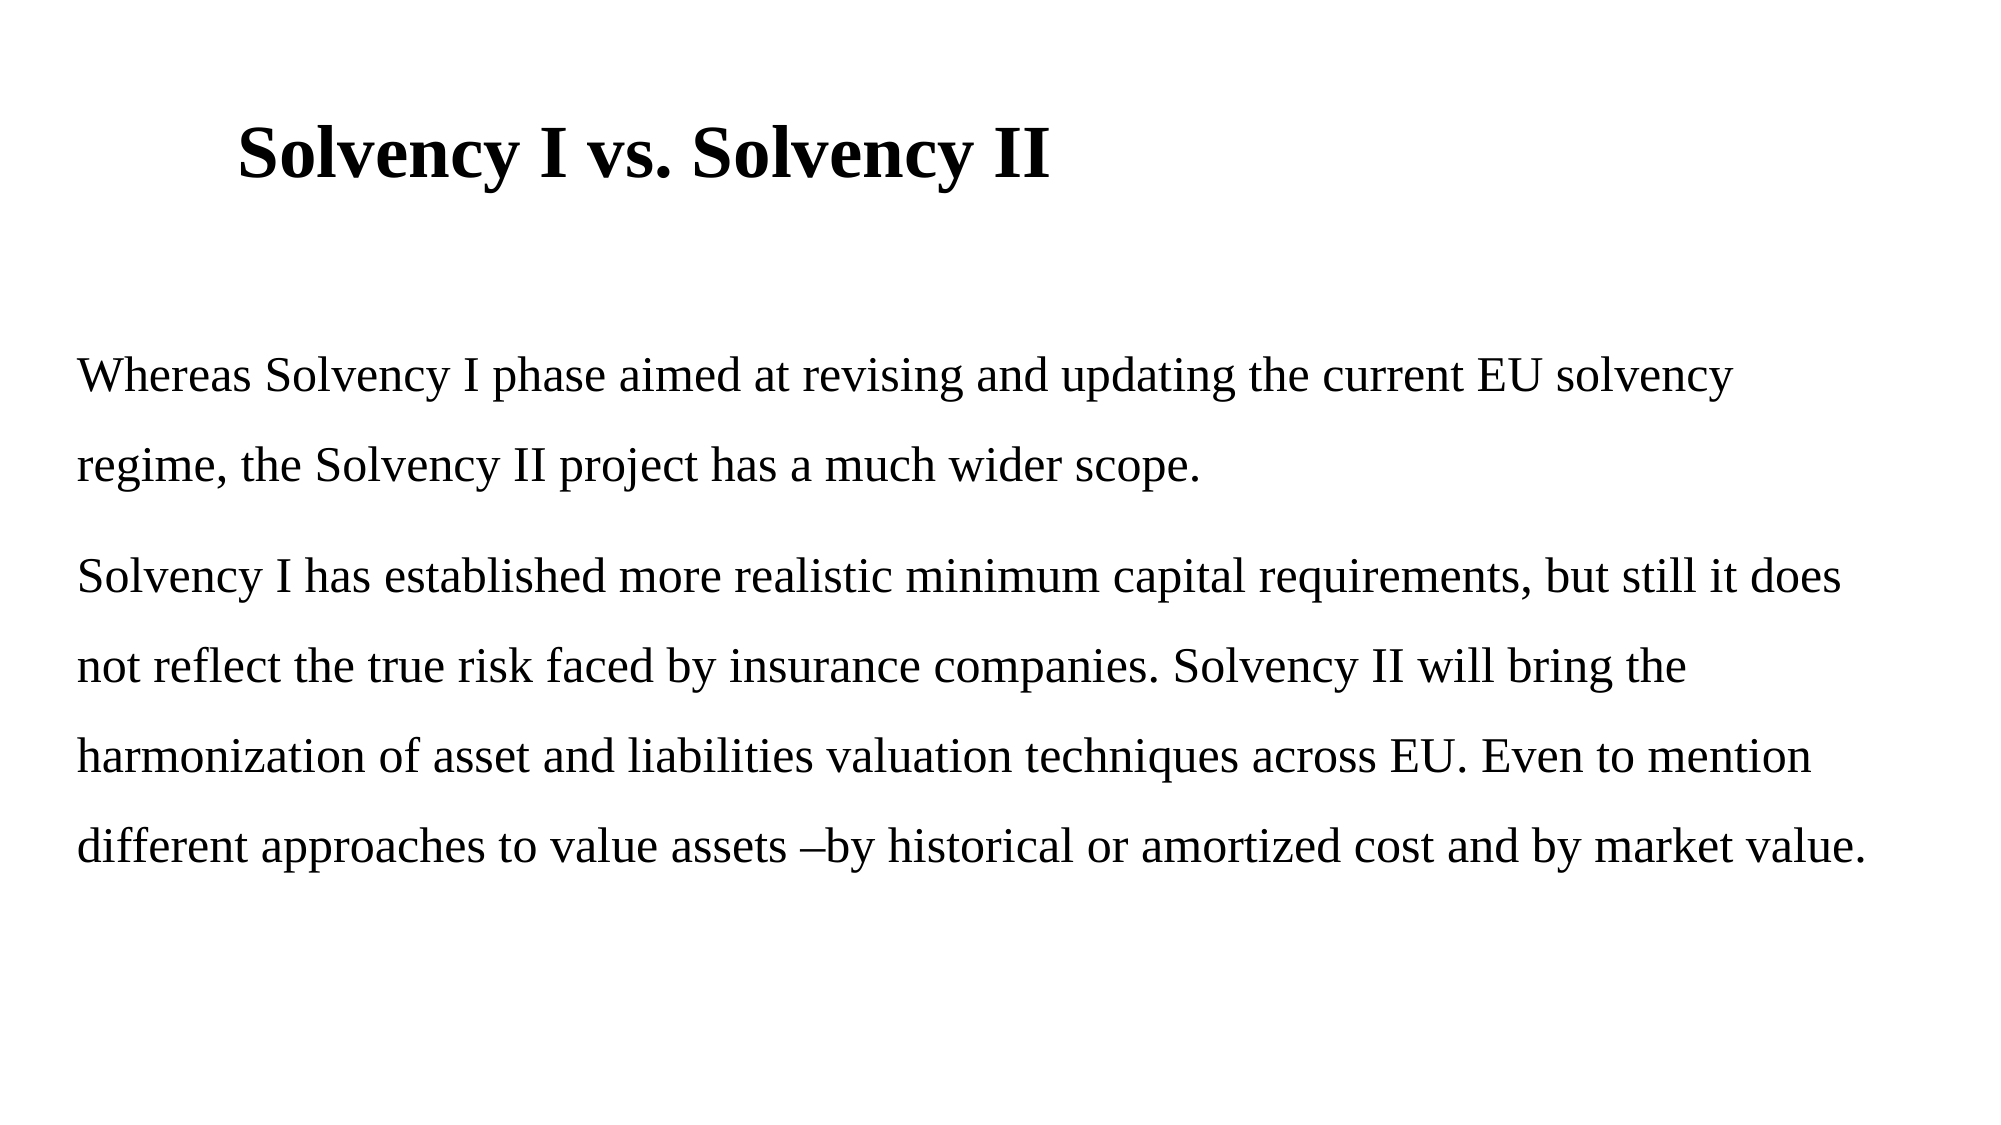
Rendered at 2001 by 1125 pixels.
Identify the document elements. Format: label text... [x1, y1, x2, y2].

list Whereas Solvency I phase aimed at revising and updating the current EU solvency regime, the Solvency II project has a much wider scope. Solvency I has established more realistic minimum capital requirements, but still it does not reflect the true risk faced by insurance companies. Solvency II will bring the harmonization of asset and liabilities valuation techniques across EU. Even to mention different approaches to value assets –by historical or amortized cost and by market value. [61, 304, 1898, 1001]
title Solvency I vs. Solvency II [222, 93, 1633, 213]
